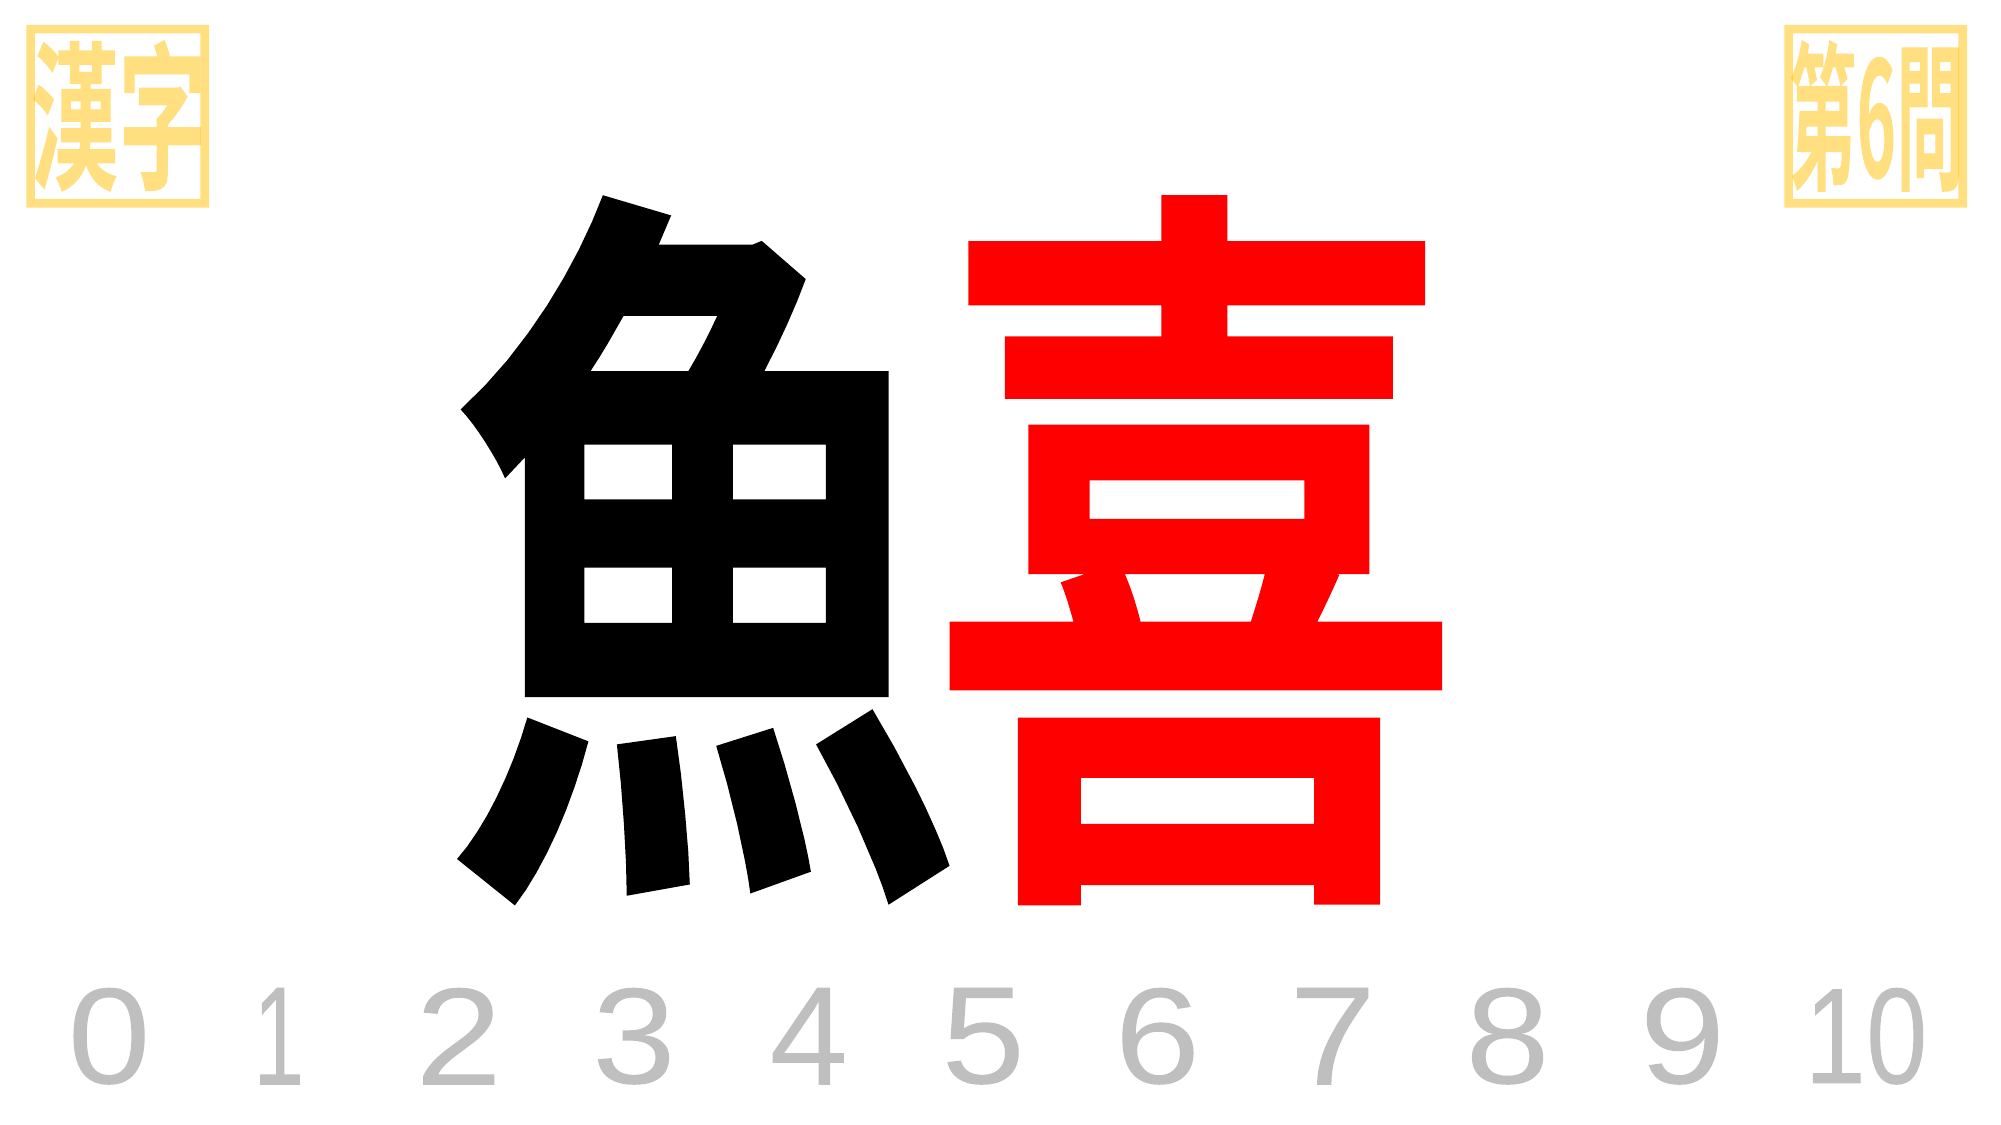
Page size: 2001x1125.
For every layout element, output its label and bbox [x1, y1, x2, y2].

text_box [26, 24, 210, 208]
text_box [1784, 24, 1968, 208]
